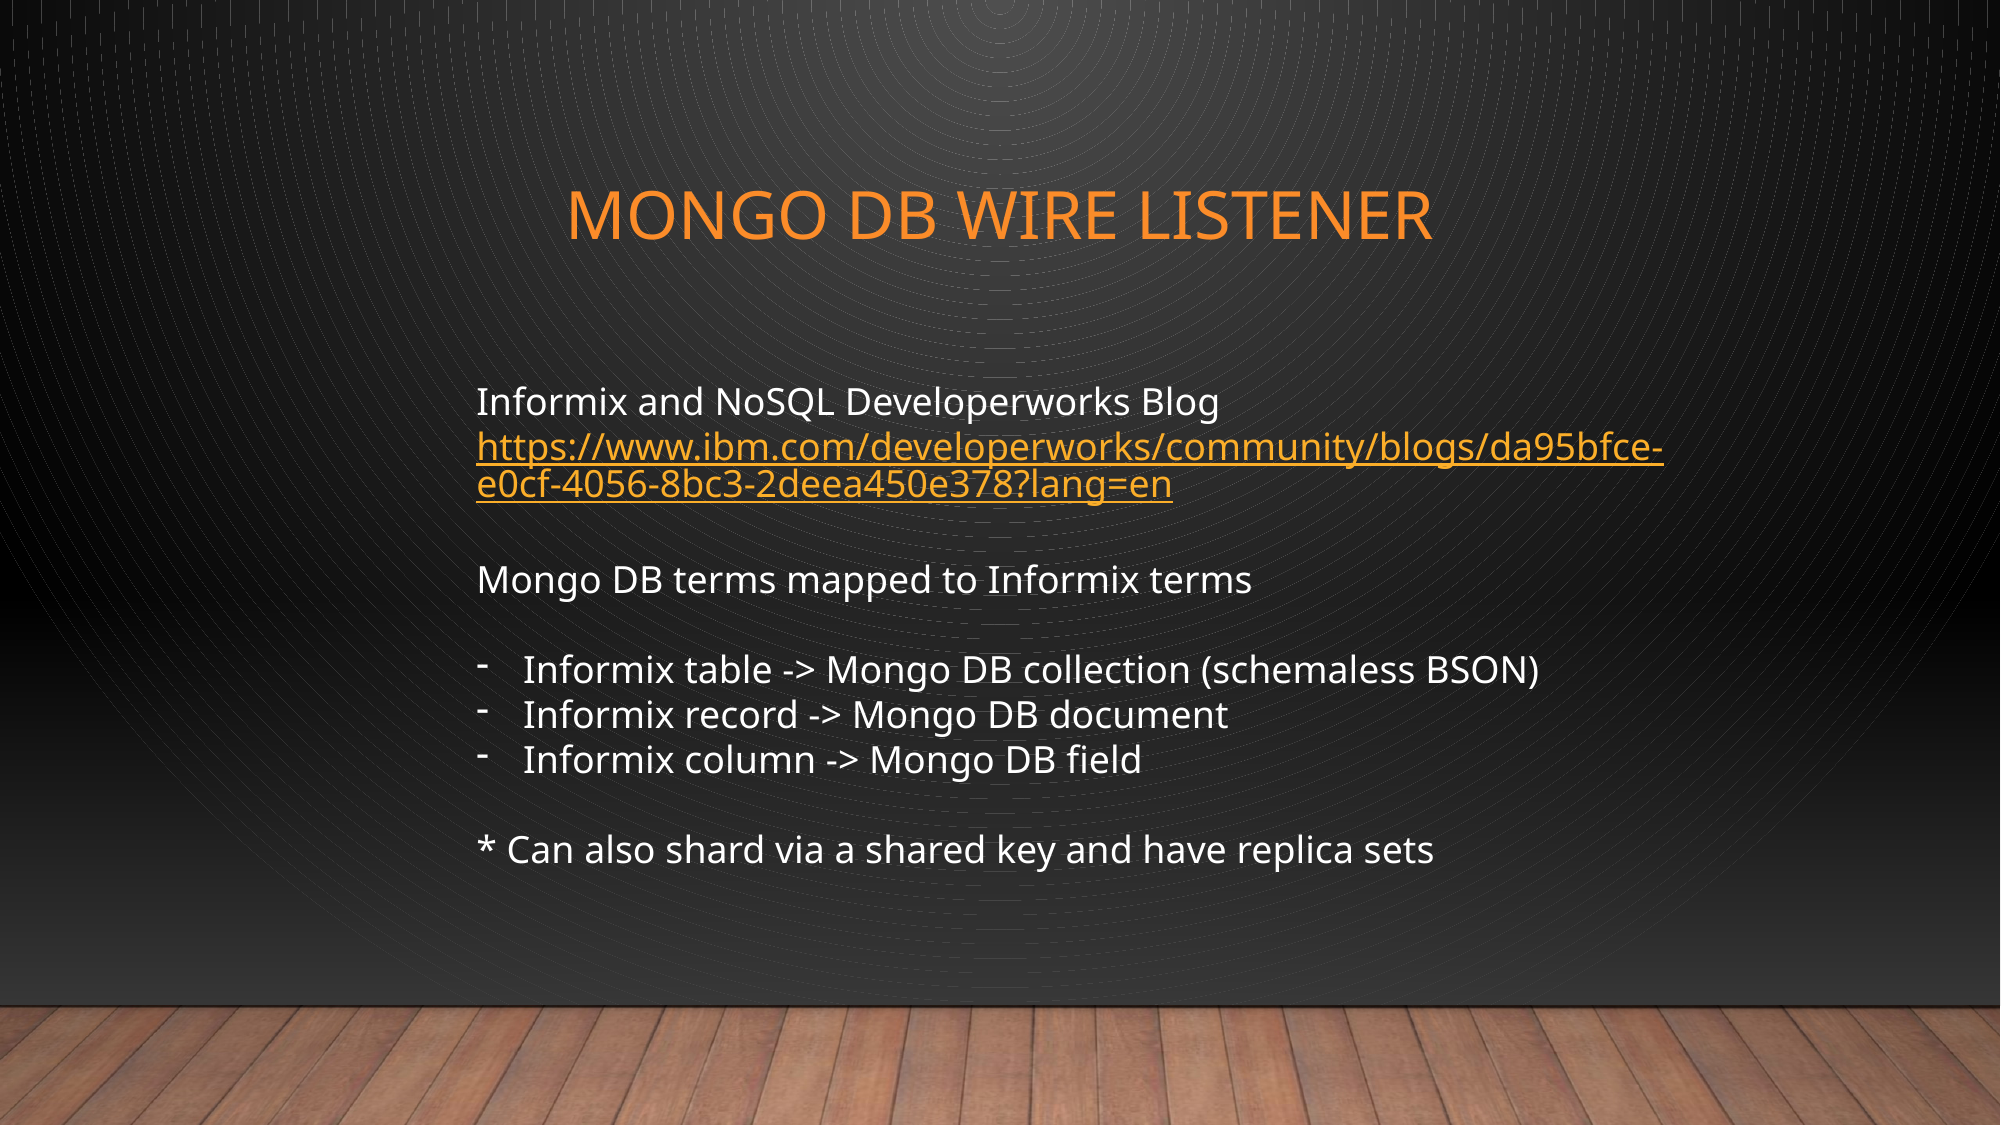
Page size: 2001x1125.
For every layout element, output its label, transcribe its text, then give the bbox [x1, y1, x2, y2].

text_box Informix and NoSQL Developerworks Blog https://www.ibm.com/developerworks/community/blogs/da95bfce-e0cf-4056-8bc3-2deea450e378?lang=en Mongo DB terms mapped to Informix terms Informix table -> Mongo DB collection (schemaless BSON) Informix record -> Mongo DB document Informix column -> Mongo DB field * Can also shard via a shared key and have replica sets [461, 325, 1697, 842]
title MONGO DB WIRE LISTENER [238, 131, 1763, 305]
picture [0, 1005, 2000, 1125]
